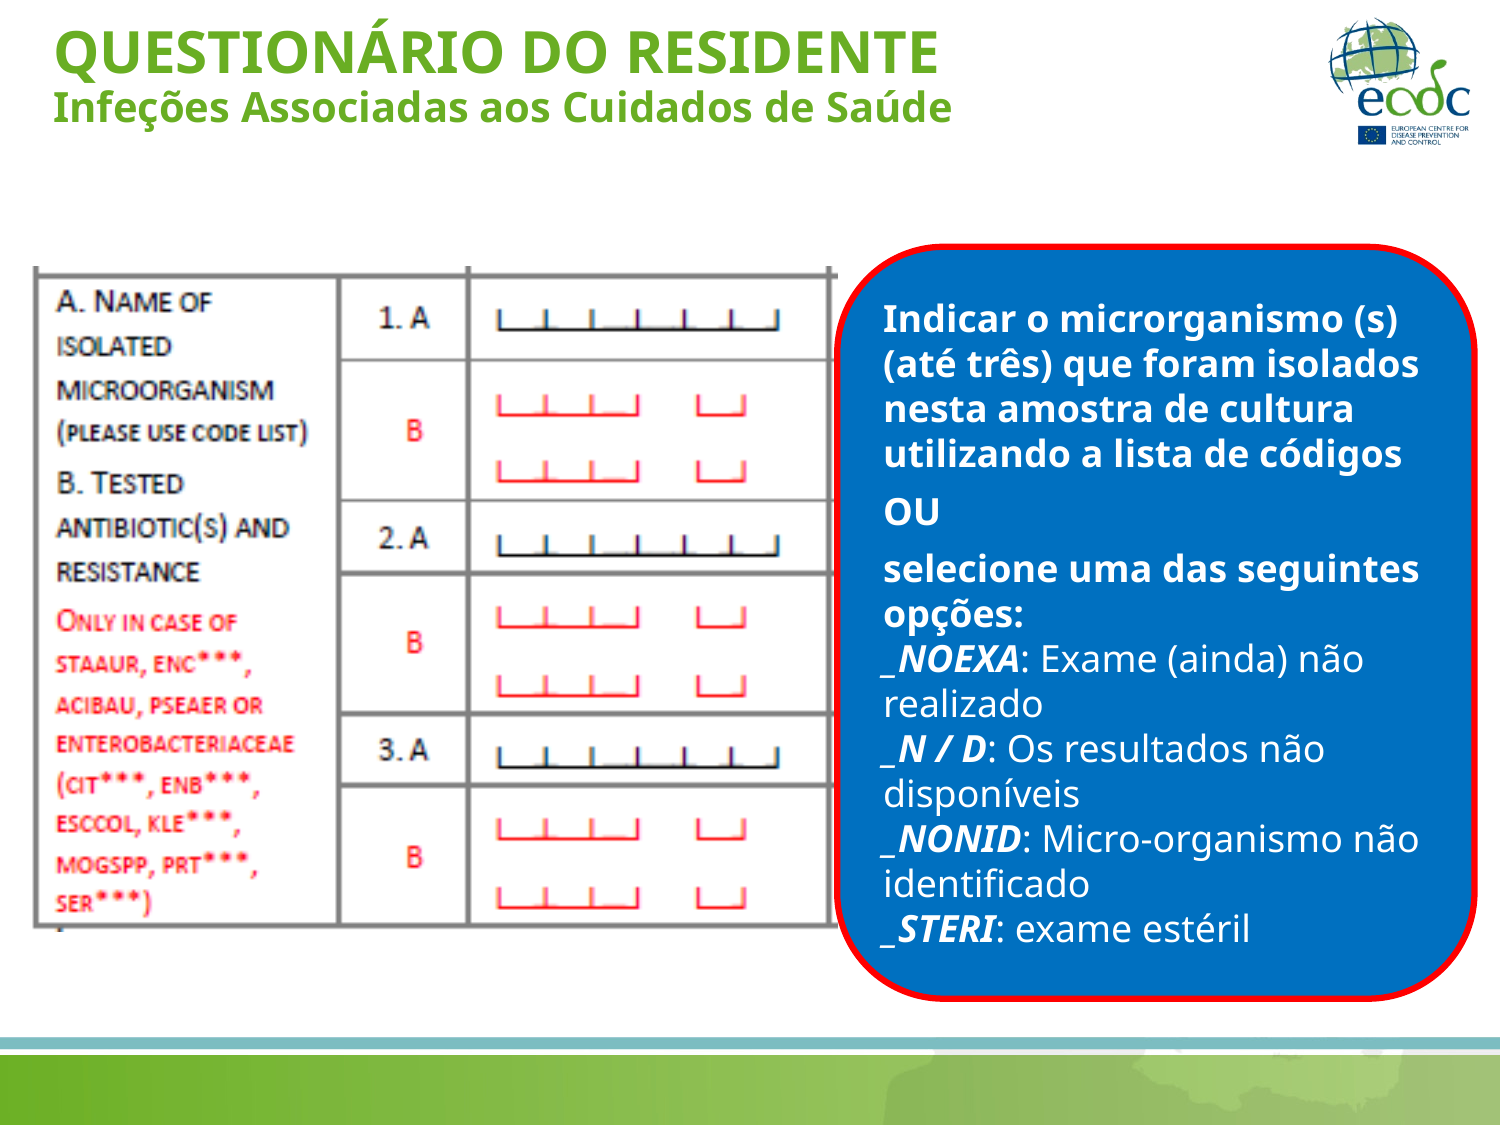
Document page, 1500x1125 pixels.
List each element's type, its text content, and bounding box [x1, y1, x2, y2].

picture [23, 266, 838, 932]
text_box Indicar o microrganismo (s) (até três) que foram isolados nesta amostra de cultura utilizando a lista de códigos OU selecione uma das seguintes opções: _NOEXA: Exame (ainda) não realizado _N / D: Os resultados não disponíveis _NONID: Micro-organismo não identificado _STERI: exame estéril [843, 244, 1477, 1001]
picture [1328, 17, 1473, 148]
text_box QUESTIONÁRIO DO RESIDENTE Infeções Associadas aos Cuidados de Saúde [53, 23, 1404, 159]
picture [0, 1037, 1500, 1125]
